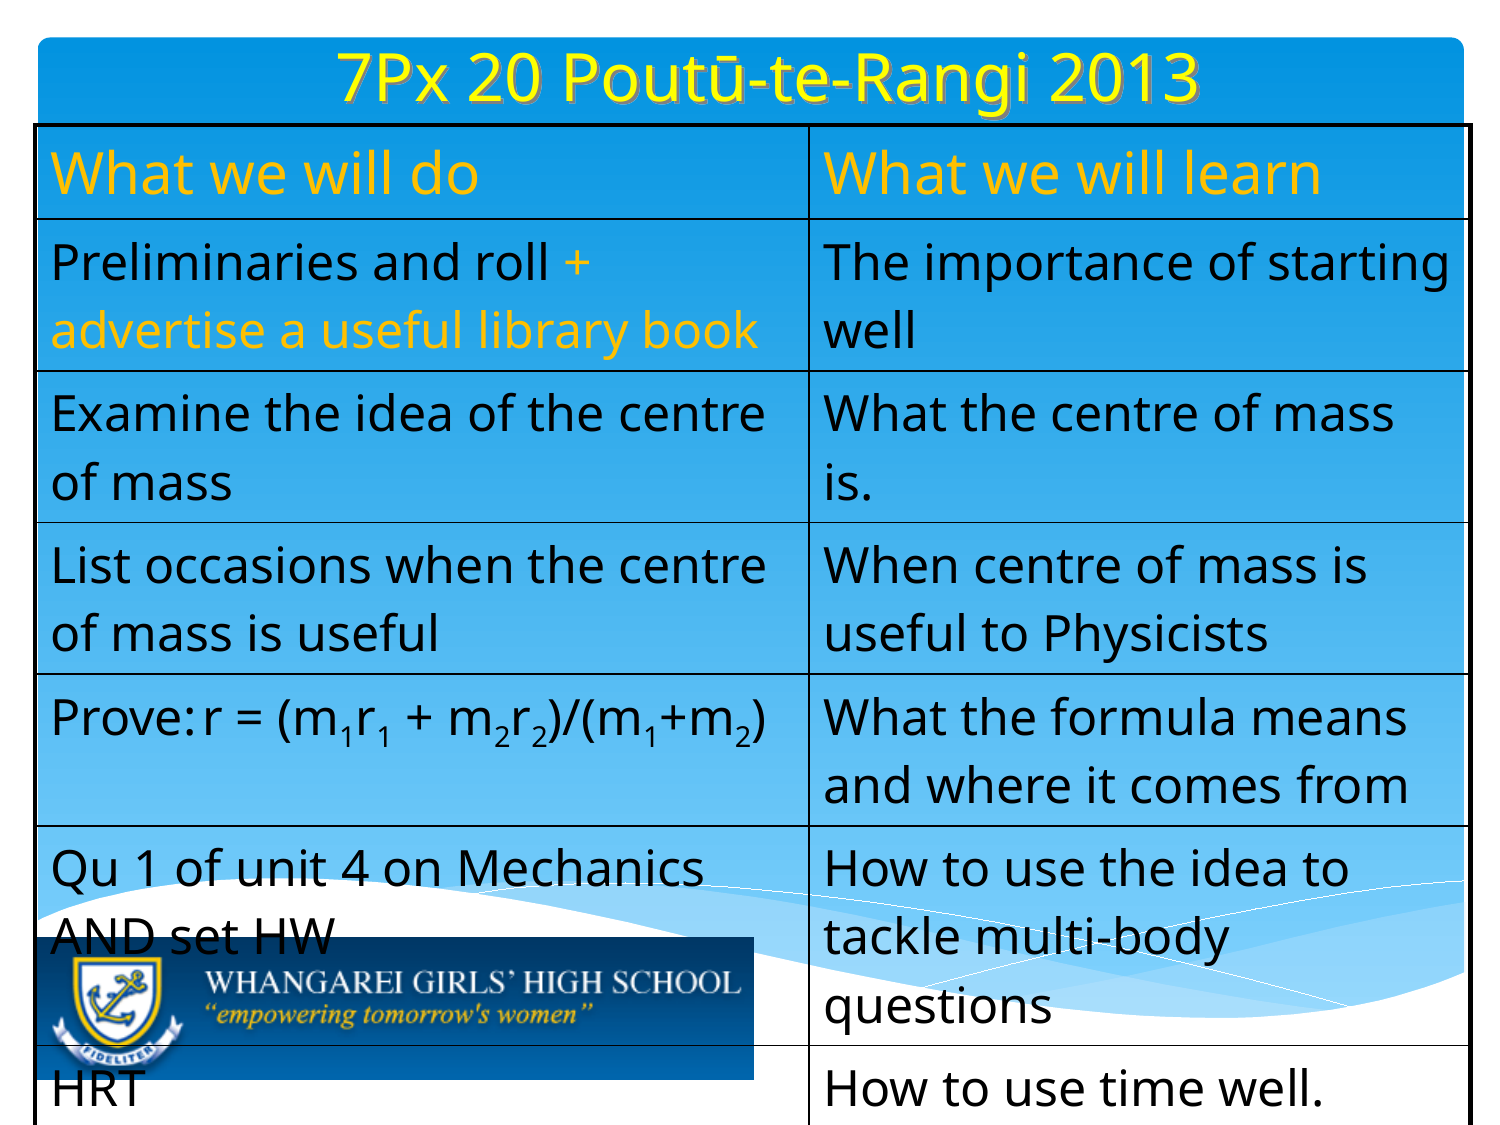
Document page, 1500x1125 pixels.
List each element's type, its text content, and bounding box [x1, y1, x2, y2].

text_box 7Px 20 Poutū-te-Rangi 2013 [162, 24, 1375, 123]
table_cell Qu 1 of unit 4 on Mechanics AND set HW [37, 827, 808, 1045]
table_cell What the centre of mass is. [810, 372, 1468, 522]
table_cell How to use the idea to tackle multi-body questions [810, 827, 1468, 1045]
table_cell What the formula means and where it comes from [810, 675, 1468, 825]
table_cell Preliminaries and roll + advertise a useful library book [37, 220, 808, 370]
table_header What we will learn [810, 127, 1468, 218]
table_cell Prove: r = (m1r1 + m2r2)/(m1+m2) [37, 675, 808, 825]
table_cell HRT [37, 1046, 808, 1125]
table_cell Examine the idea of the centre of mass [37, 372, 808, 522]
table_cell How to use time well. [810, 1046, 1468, 1125]
table_cell When centre of mass is useful to Physicists [810, 523, 1468, 673]
table_header What we will do [37, 127, 808, 218]
table_cell List occasions when the centre of mass is useful [37, 523, 808, 673]
table_cell The importance of starting well [810, 220, 1468, 370]
picture [37, 937, 754, 1080]
